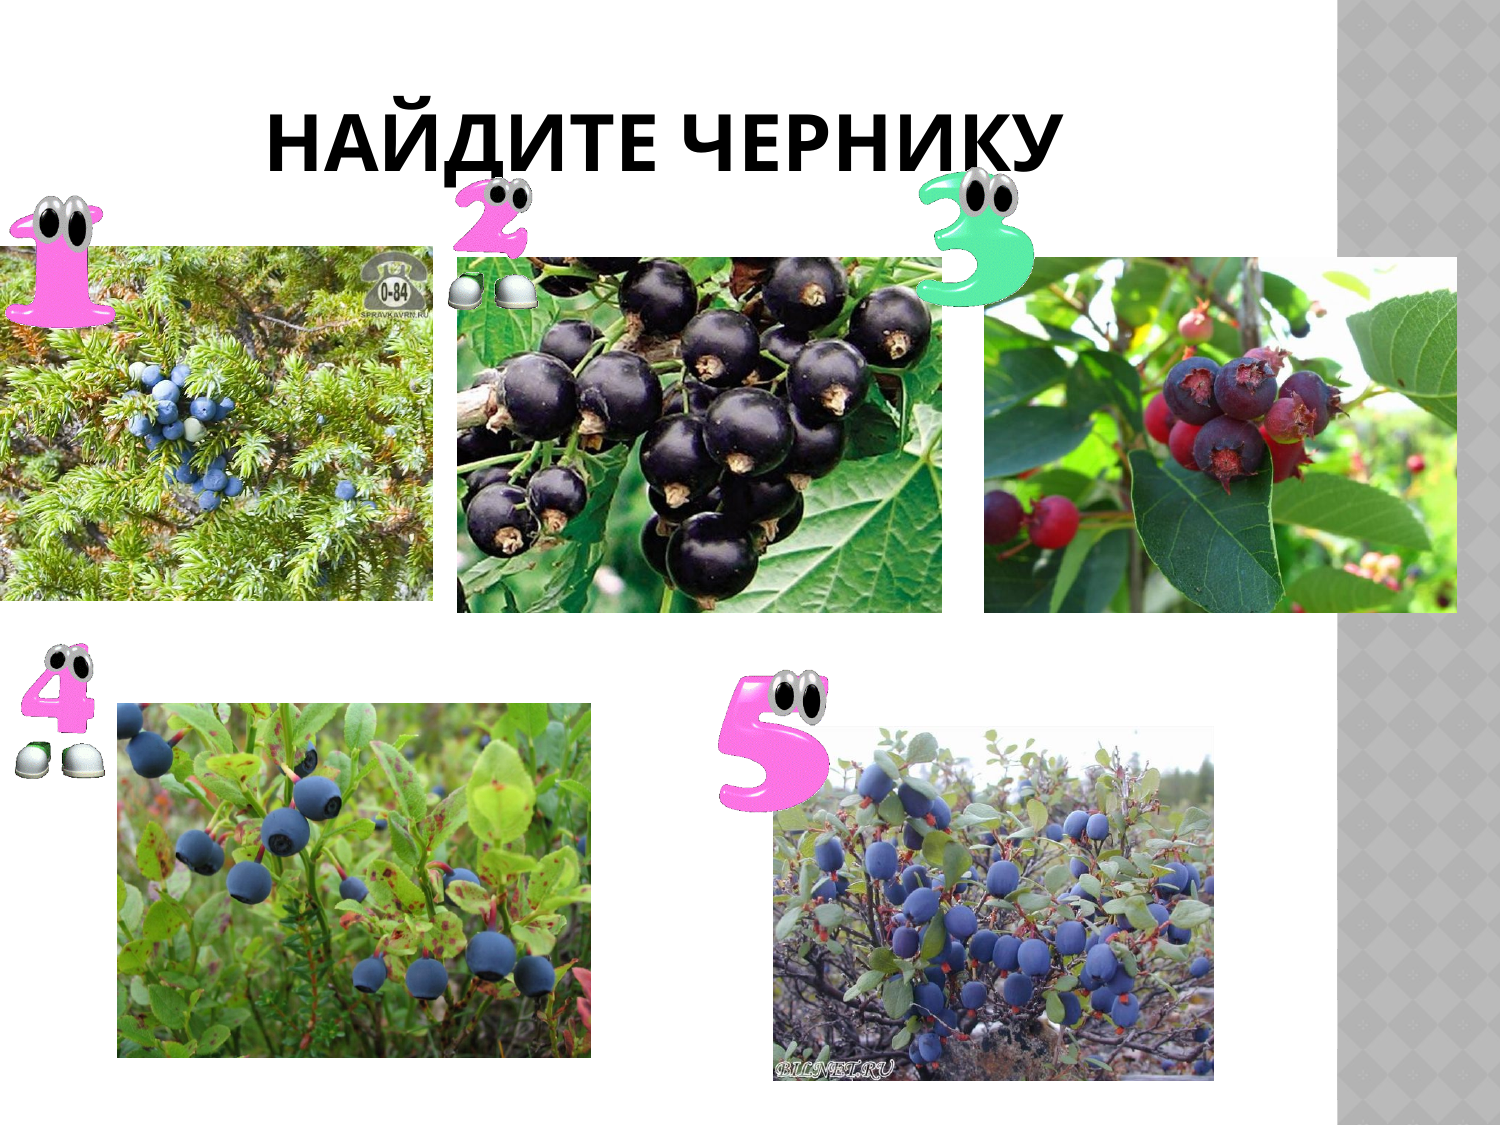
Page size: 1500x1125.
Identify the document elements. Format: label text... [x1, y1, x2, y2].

picture [714, 667, 834, 819]
picture [983, 257, 1458, 613]
picture [913, 163, 1036, 313]
title Найдите чернику [70, 0, 1258, 188]
picture [0, 186, 119, 343]
picture [433, 163, 553, 329]
picture [772, 726, 1214, 1082]
picture [0, 245, 434, 601]
picture [0, 632, 119, 798]
picture [116, 702, 591, 1058]
picture [456, 257, 942, 613]
